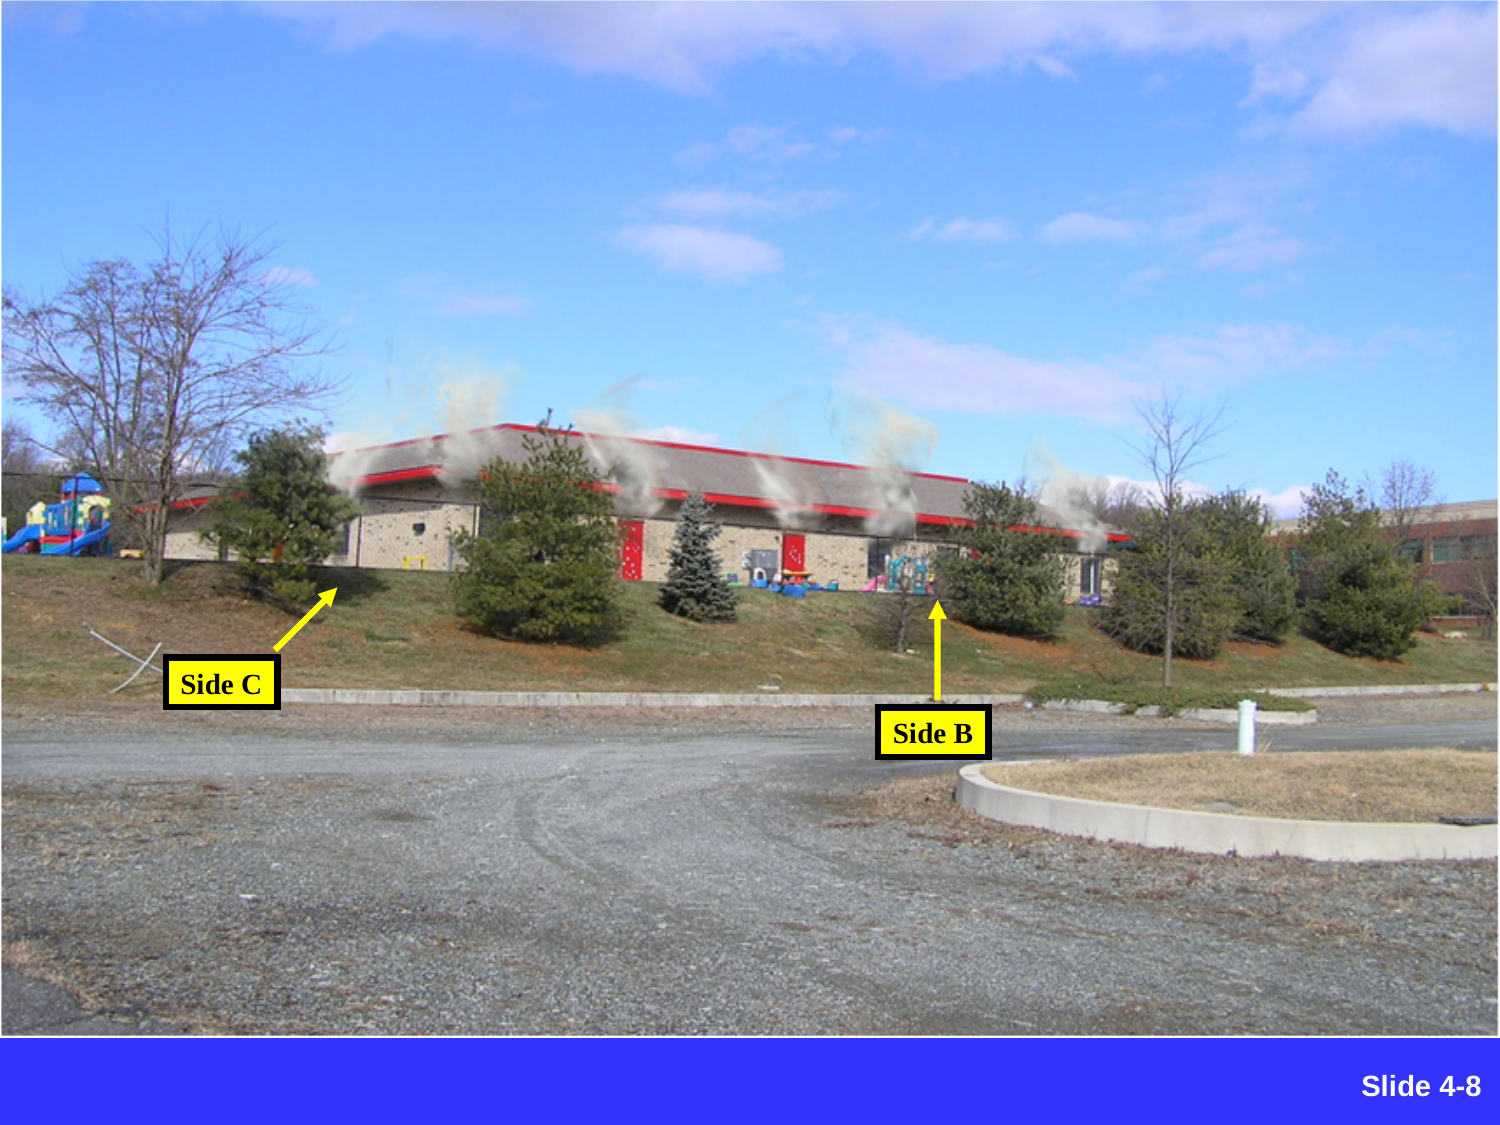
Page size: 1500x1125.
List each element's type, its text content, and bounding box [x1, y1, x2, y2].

picture [0, 0, 1500, 1038]
slide_number Slide 4-108 [1146, 1059, 1497, 1125]
